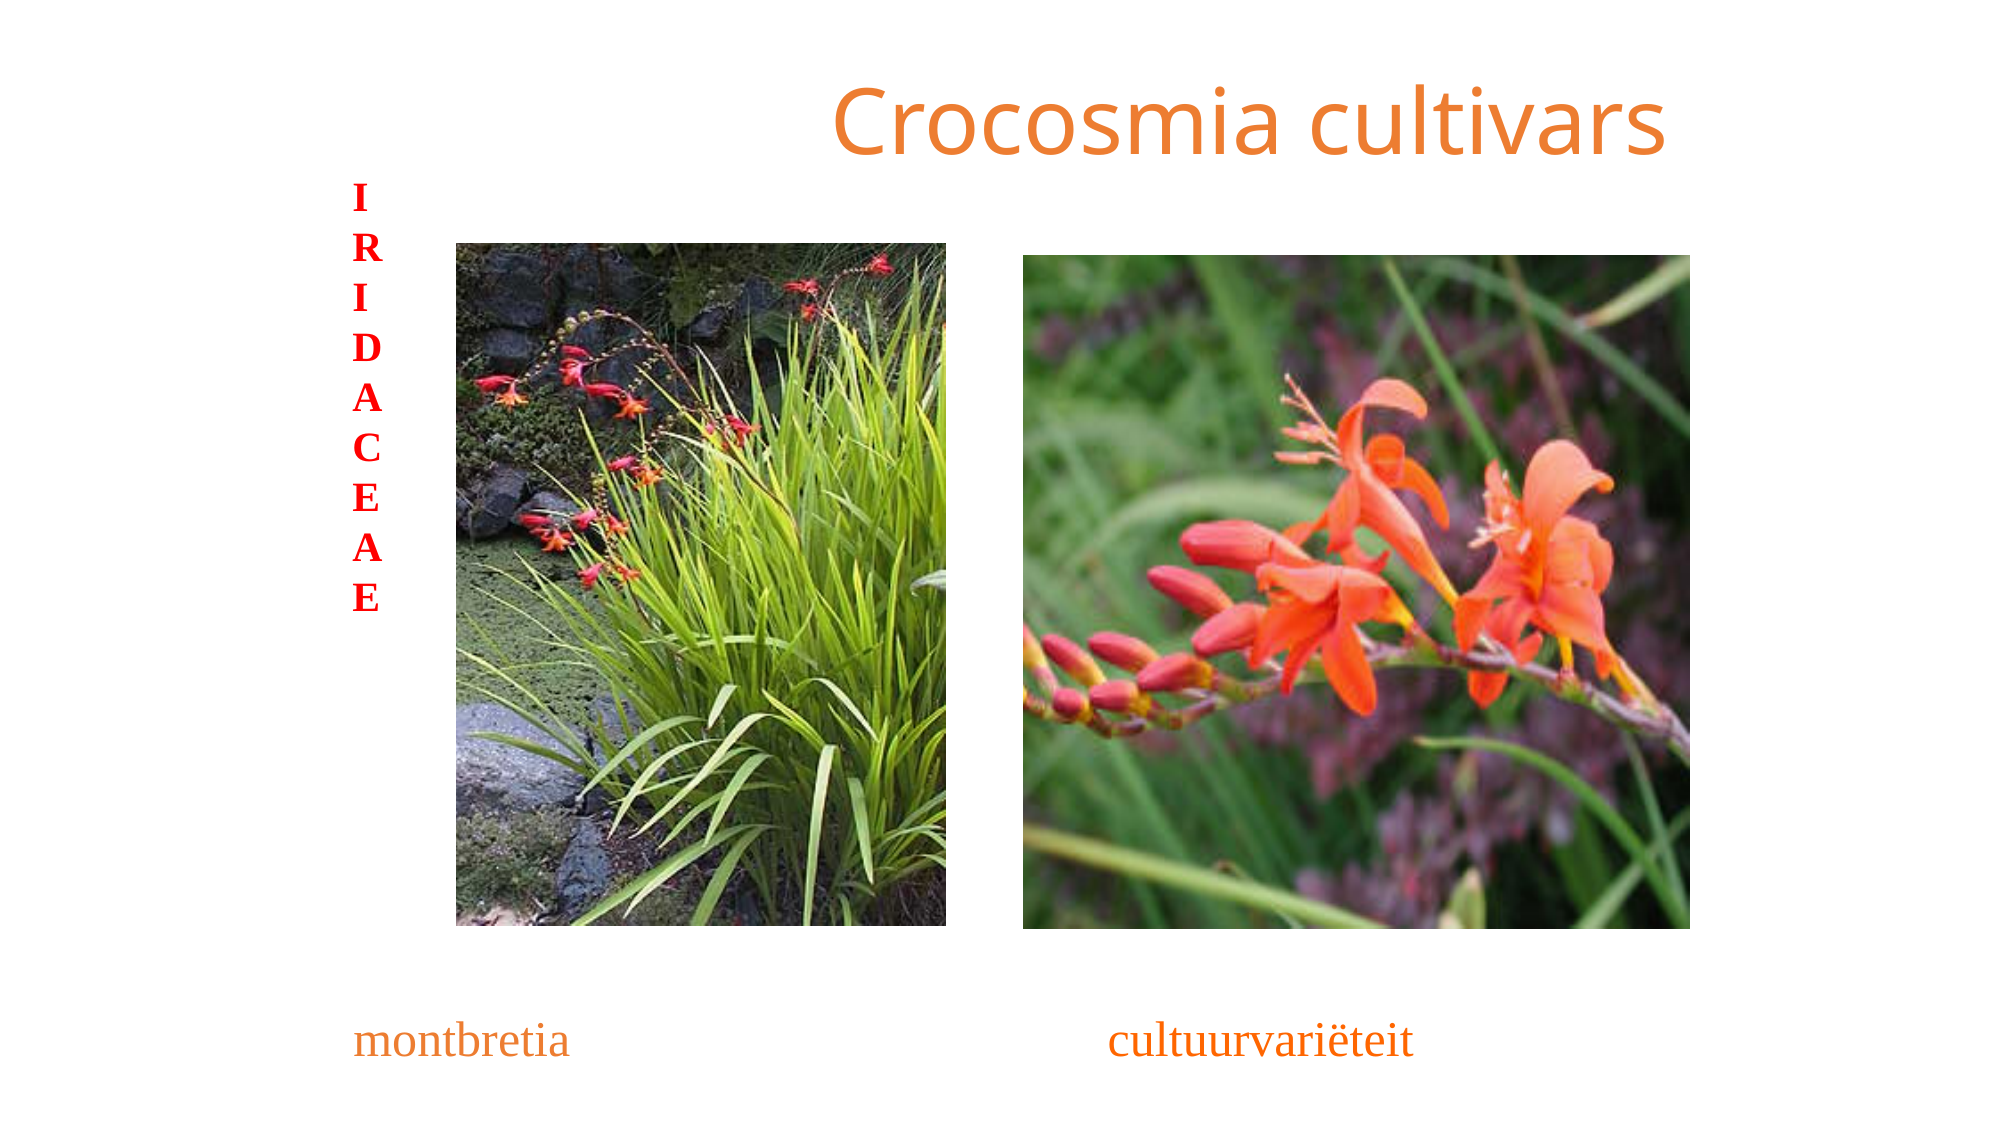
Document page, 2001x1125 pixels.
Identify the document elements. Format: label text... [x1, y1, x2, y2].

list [456, 243, 946, 926]
text_box montbretia [338, 999, 716, 1075]
title Crocosmia cultivars [409, 31, 1685, 219]
text_box IRIDACEAE [337, 162, 400, 628]
text_box cultuurvariëteit [716, 999, 1429, 1075]
picture [1023, 255, 1690, 929]
